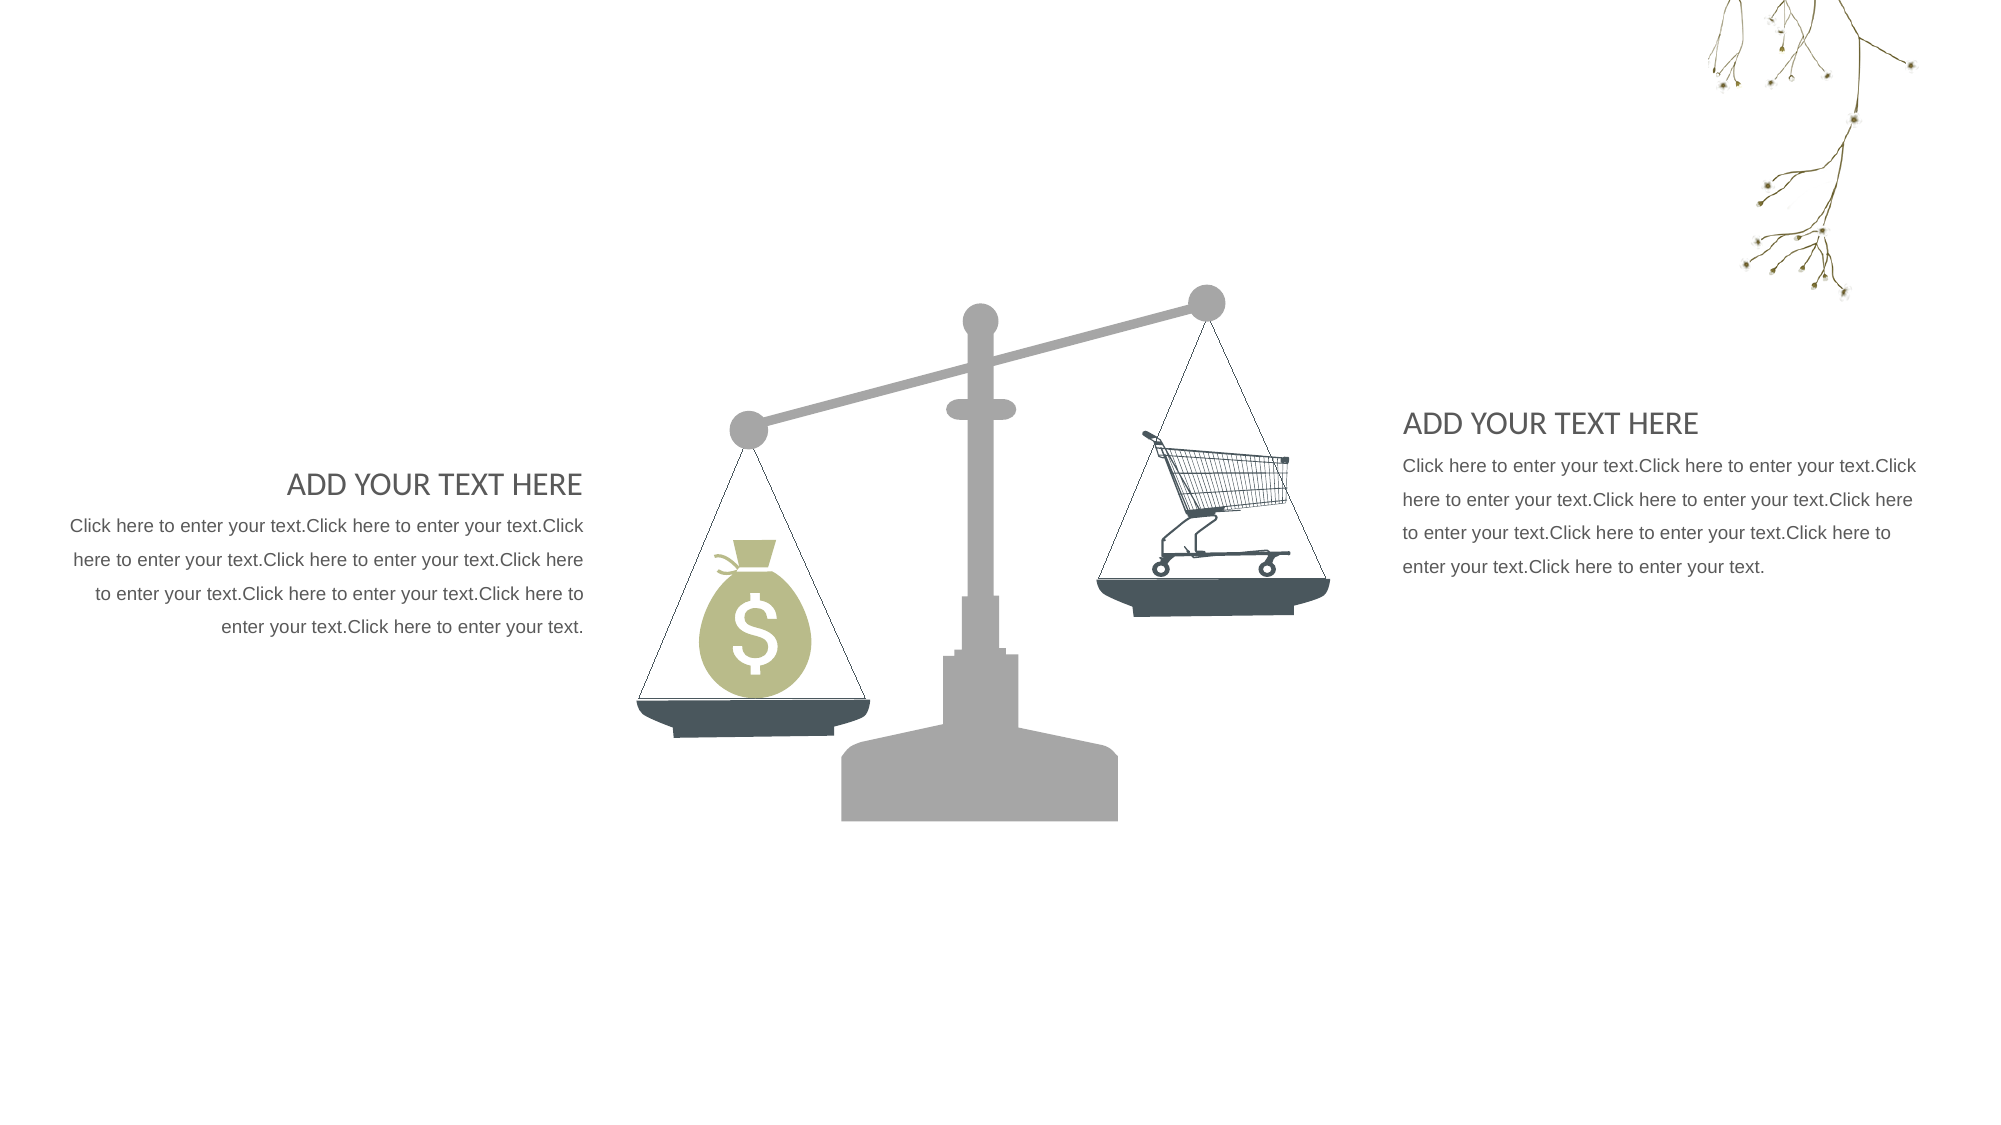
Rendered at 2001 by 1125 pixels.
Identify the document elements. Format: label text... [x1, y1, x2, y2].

text_box ADD YOUR TEXT HERE [1388, 394, 1715, 435]
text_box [636, 284, 1331, 822]
text_box ADD YOUR TEXT HERE [271, 454, 598, 495]
text_box Click here to enter your text.Click here to enter your text.Click here to enter your text.Click here to enter your text.Click here to enter your text.Click here to enter your text.Click here to enter your text.Click here to enter your text. [1388, 435, 1941, 619]
text_box Click here to enter your text.Click here to enter your text.Click here to enter your text.Click here to enter your text.Click here to enter your text.Click here to enter your text.Click here to enter your text.Click here to enter your text. [46, 495, 599, 679]
picture [1641, 0, 1952, 319]
